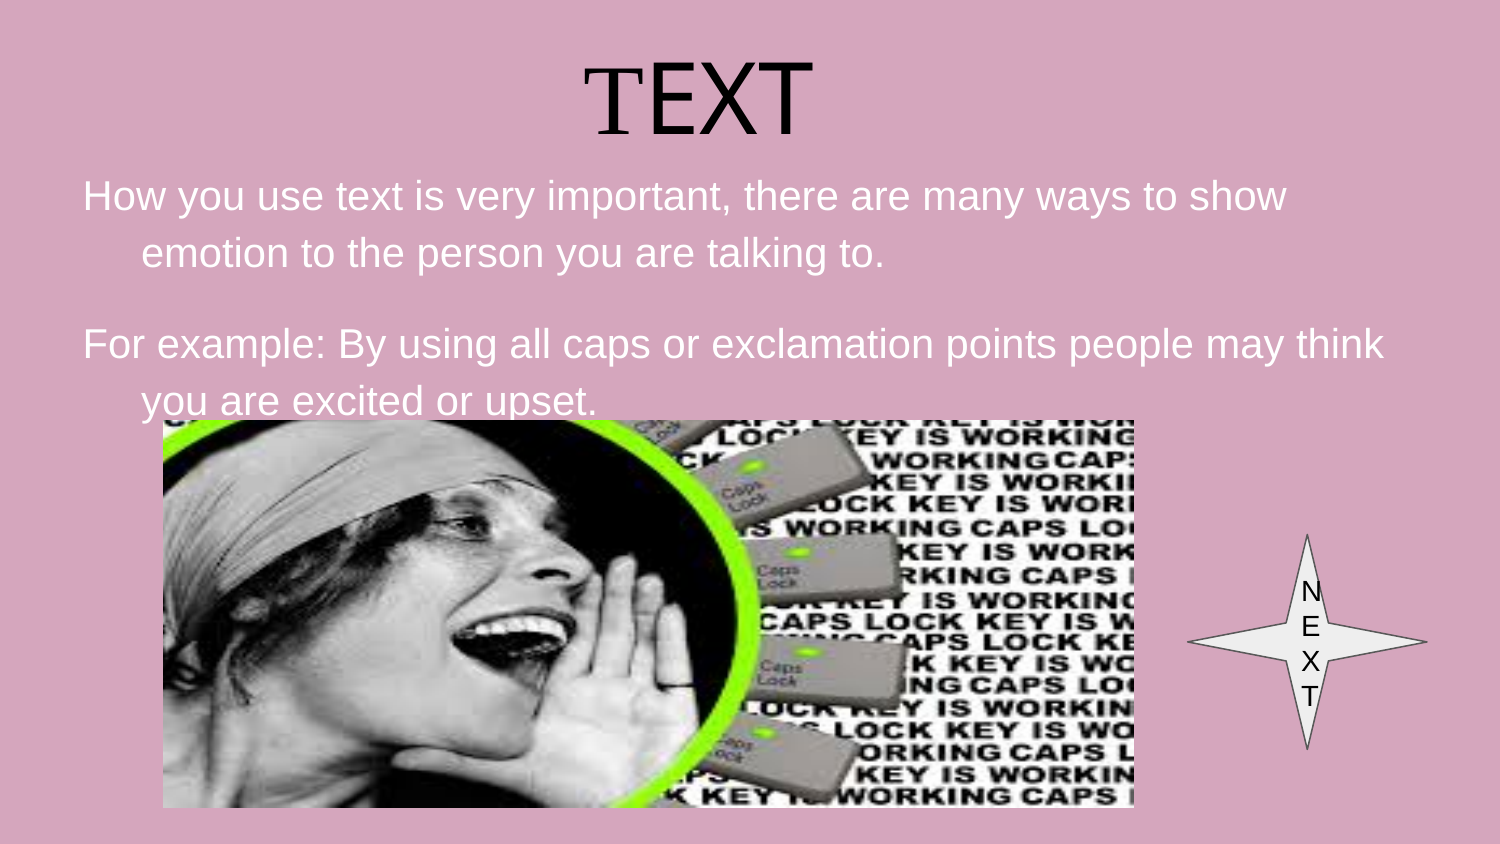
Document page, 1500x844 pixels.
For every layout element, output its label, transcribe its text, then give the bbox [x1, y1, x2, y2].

title TEXT [0, 19, 1398, 146]
list How you use text is very important, there are many ways to show emotion to the person you are talking to. For example: By using all caps or exclamation points people may think you are excited or upset. [51, 145, 1449, 781]
picture [163, 419, 1134, 808]
text_box NEXT [1187, 534, 1428, 750]
